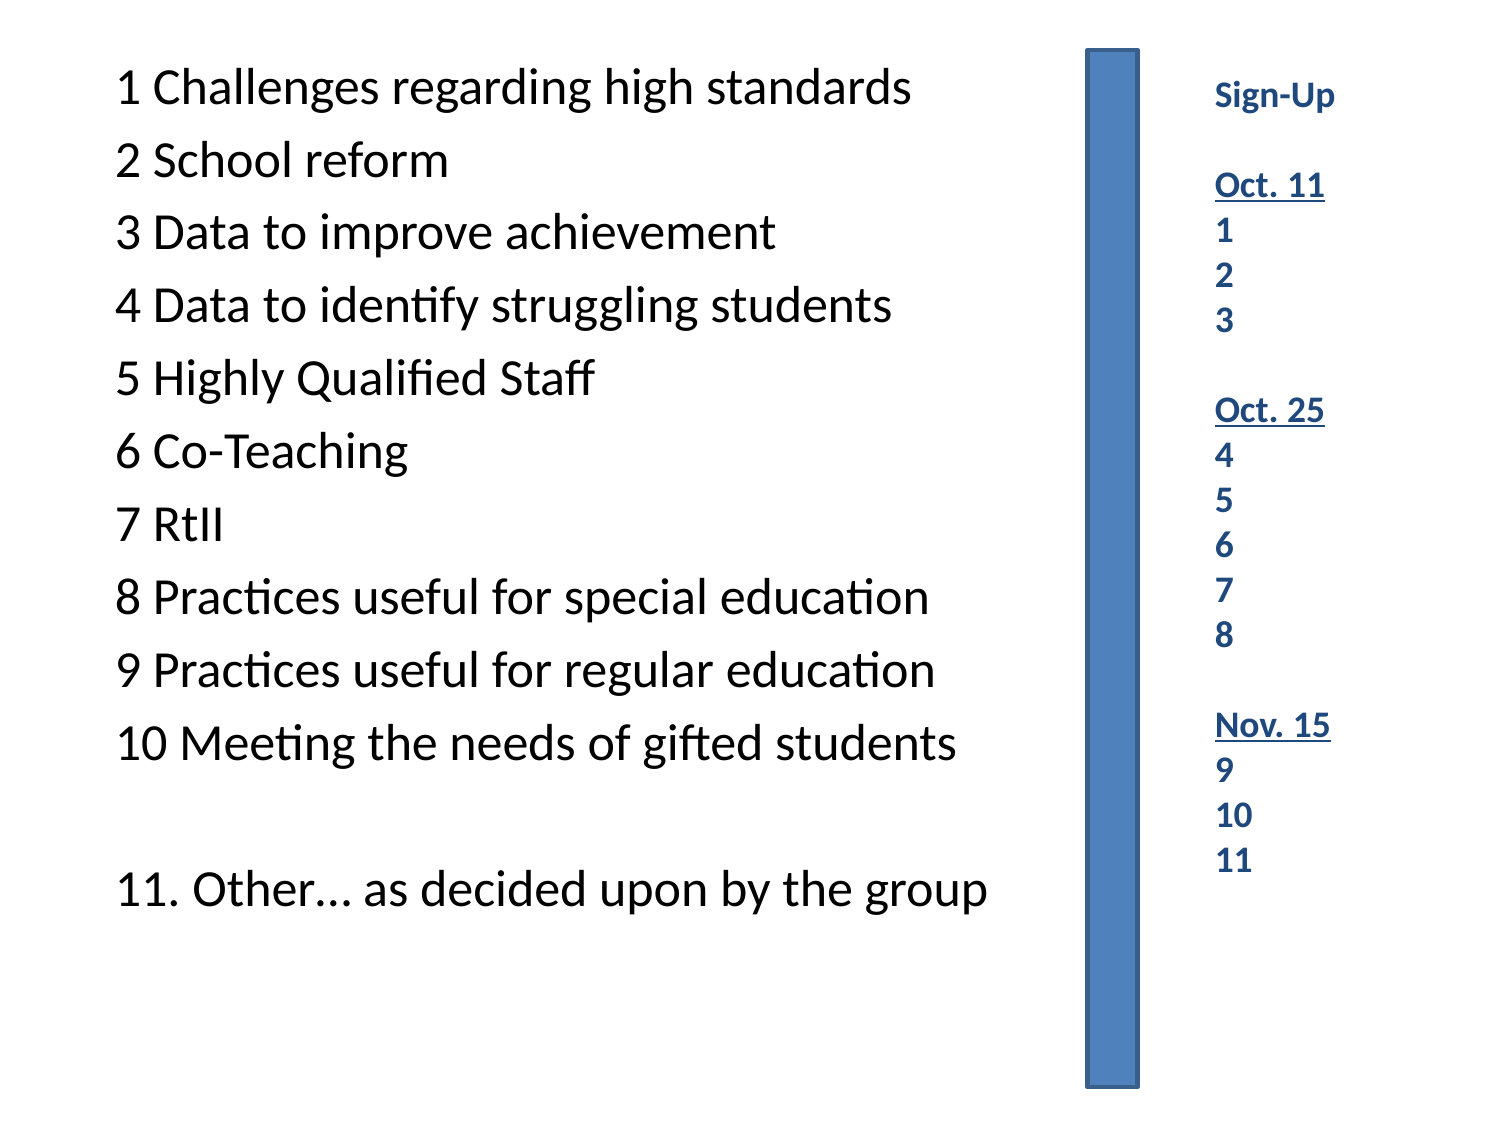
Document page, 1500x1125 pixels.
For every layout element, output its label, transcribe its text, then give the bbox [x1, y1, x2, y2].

list 1 Challenges regarding high standards 2 School reform 3 Data to improve achievement 4 Data to identify struggling students 5 Highly Qualified Staff 6 Co-Teaching 7 RtII 8 Practices useful for special education 9 Practices useful for regular education 10 Meeting the needs of gifted students 11. Other… as decided upon by the group [99, 44, 1100, 1063]
text_box Sign-Up Oct. 11 1 2 3 Oct. 25 4 5 6 7 8 Nov. 15 9 10 11 [1200, 62, 1400, 888]
text_box [1085, 48, 1140, 1089]
